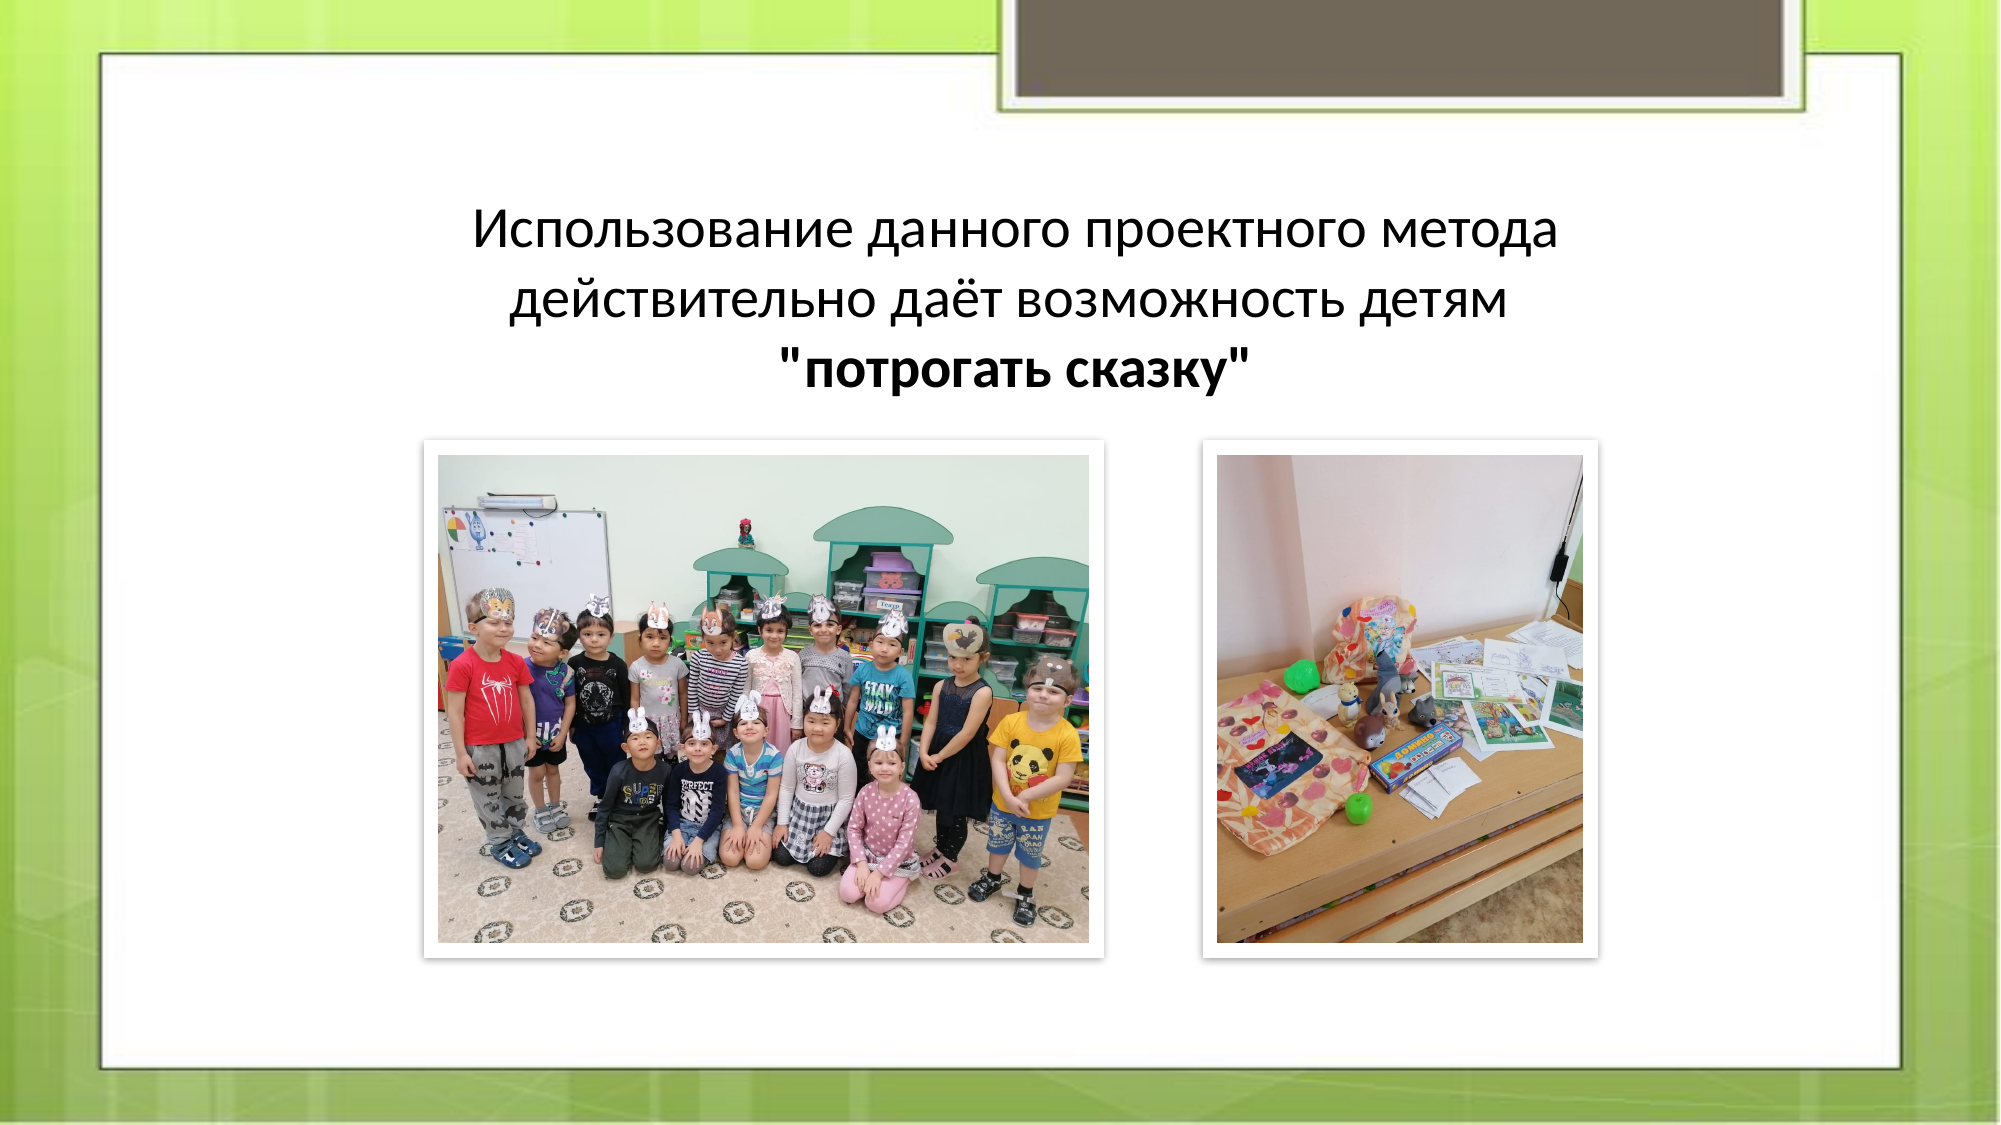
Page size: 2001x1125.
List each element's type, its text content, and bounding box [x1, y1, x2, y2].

picture [0, 0, 2001, 1125]
text_box Использование данного проектного метода действительно даёт возможность детям "потрогать сказку" [438, 181, 1595, 407]
